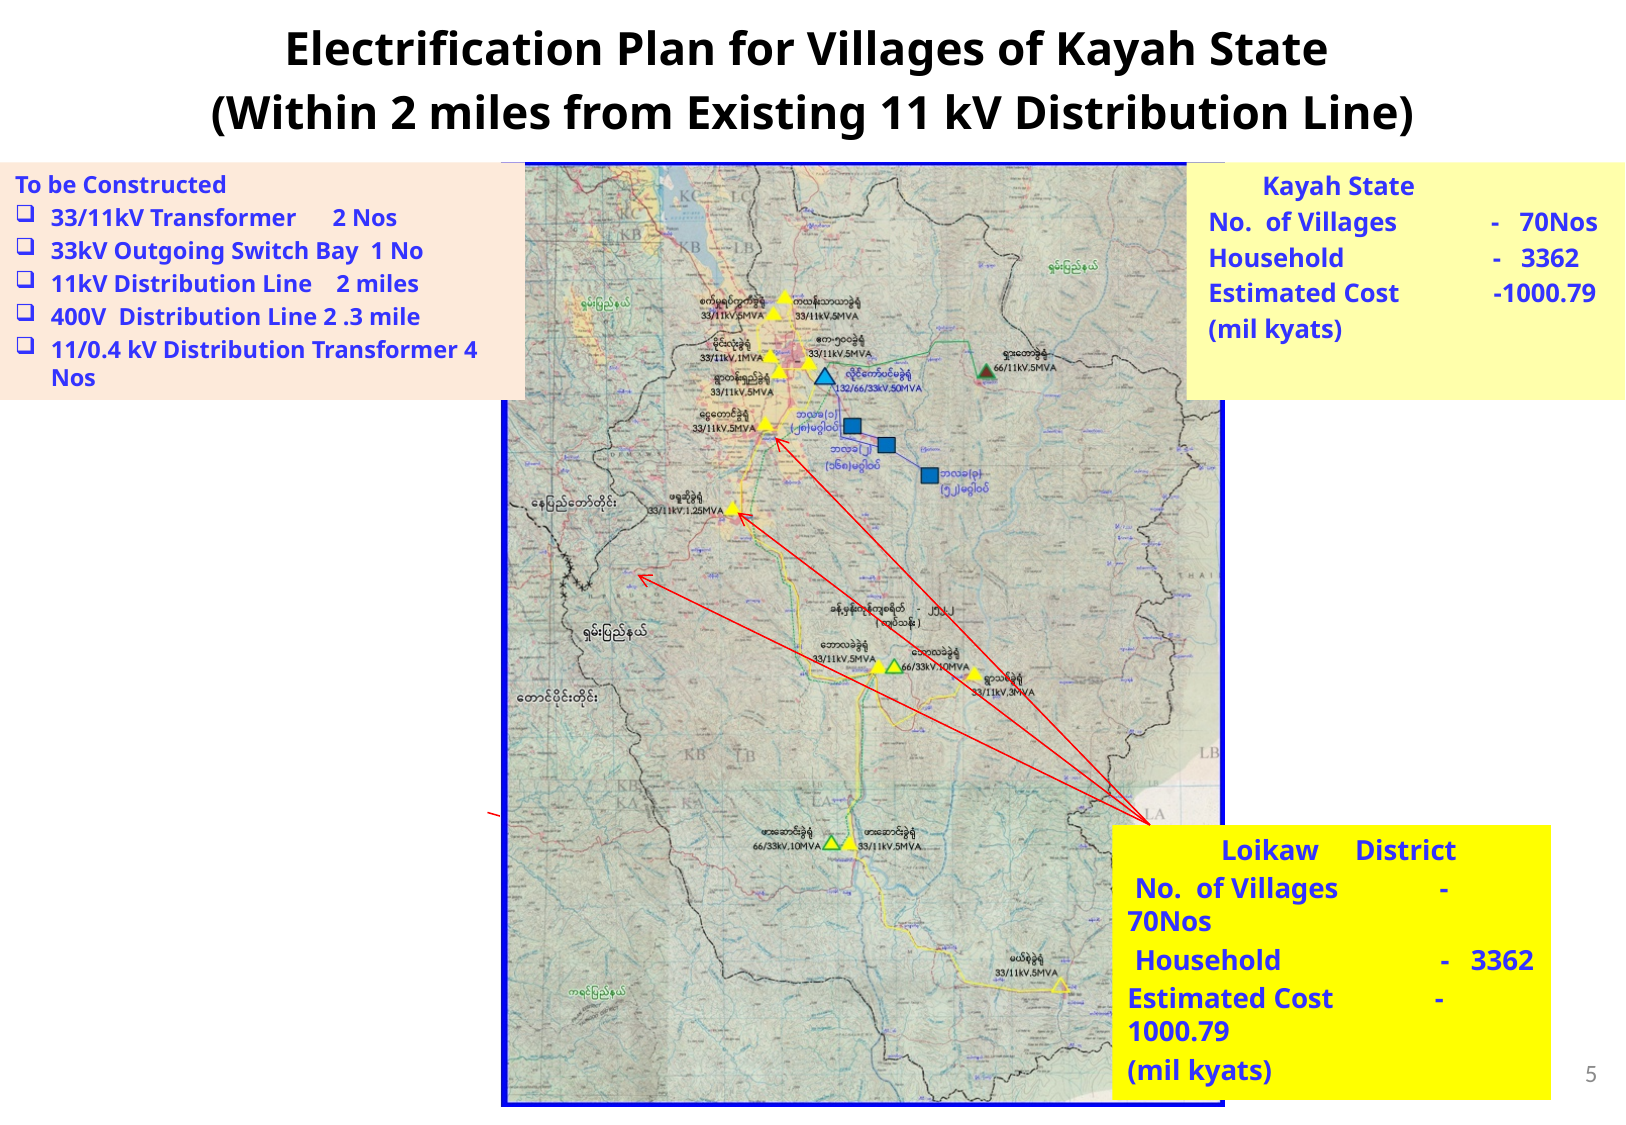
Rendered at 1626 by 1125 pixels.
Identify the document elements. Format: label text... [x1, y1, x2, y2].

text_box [637, 574, 1151, 826]
text_box To be Constructed 33/11kV Transformer 2 Nos 33kV Outgoing Switch Bay 1 No 11kV Distribution Line 2 miles 400V Distribution Line 2 .3 mile 11/0.4 kV Distribution Transformer 4 Nos [0, 162, 497, 400]
text_box Electrification Plan for Villages of Kayah State (Within 2 miles from Existing 11 kV Distribution Line) [0, 12, 1625, 125]
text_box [487, 812, 494, 888]
text_box Loikaw District No. of Villages - 70Nos Household - 3362 Estimated Cost -1000.79 (mil kyats) [1229, 825, 1551, 1100]
slide_number 5 [1233, 1042, 1613, 1103]
picture [499, 162, 1226, 1107]
text_box Kayah State No. of Villages - 70Nos Household - 3362 Estimated Cost -1000.79 (mil kyats) [1226, 162, 1625, 400]
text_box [768, 443, 1157, 819]
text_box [737, 512, 1151, 574]
